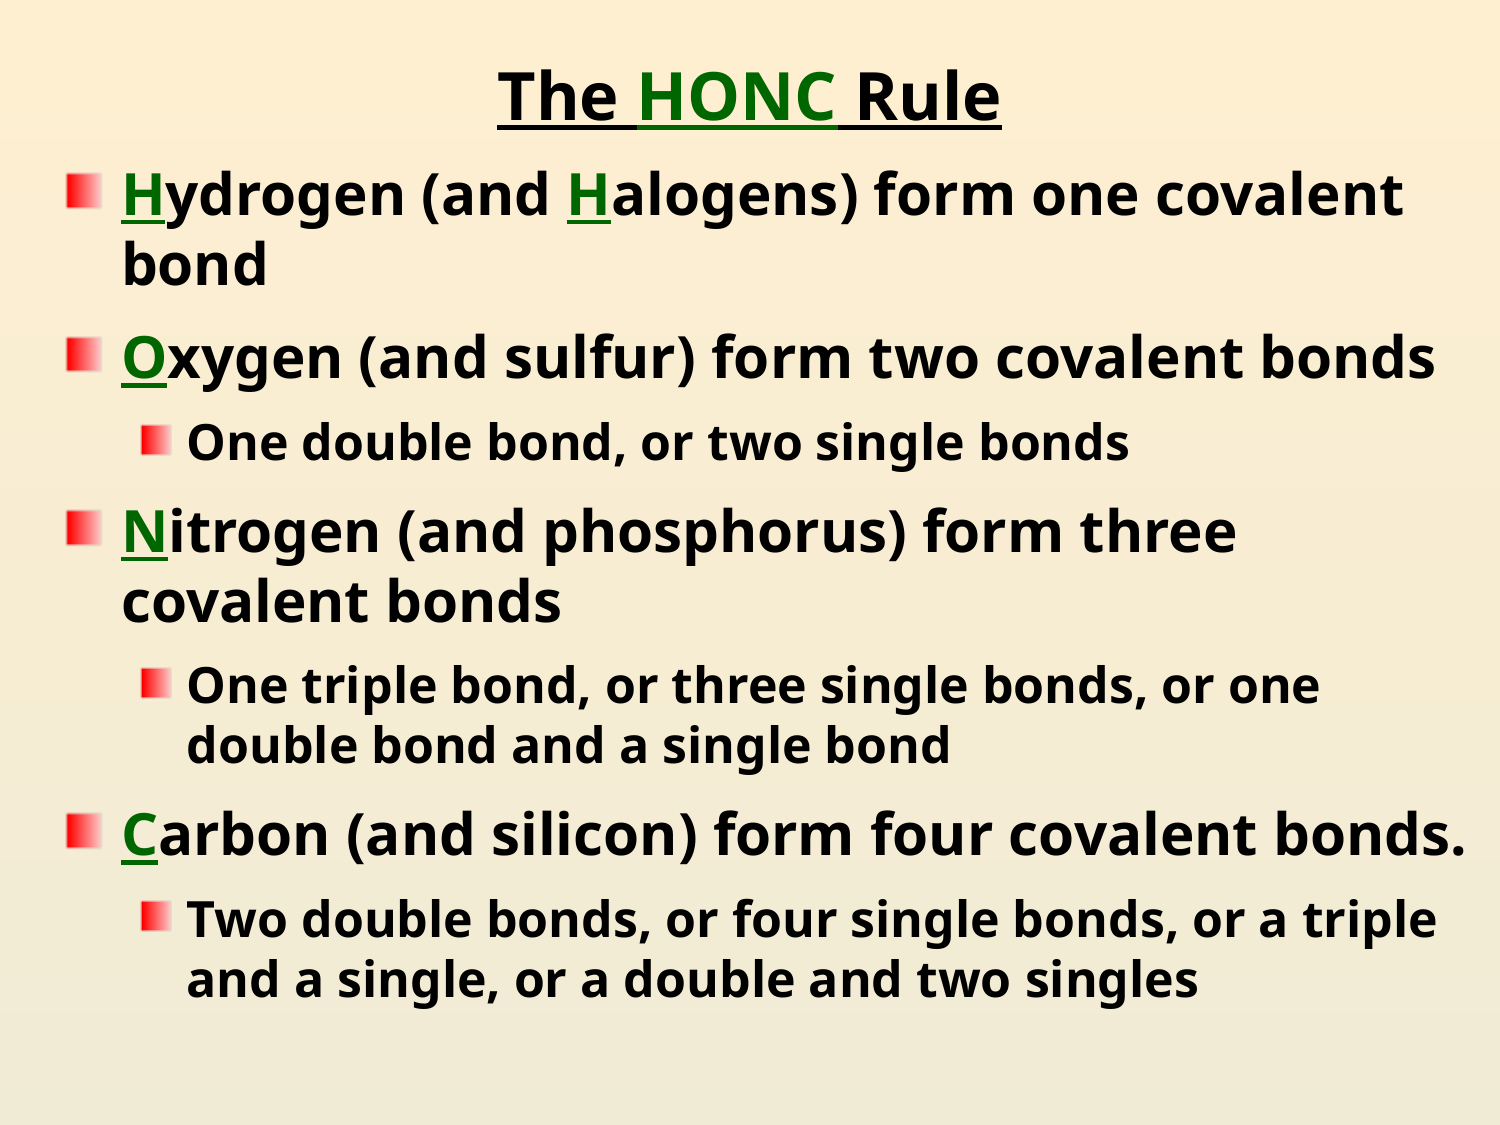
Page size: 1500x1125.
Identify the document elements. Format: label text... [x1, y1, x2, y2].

picture [64, 508, 106, 550]
picture [139, 423, 175, 459]
picture [64, 335, 106, 376]
picture [64, 171, 106, 213]
title The HONC Rule [112, 37, 1388, 149]
list Hydrogen (and Halogens) form one covalent bond Oxygen (and sulfur) form two covalent bonds One double bond, or two single bonds Nitrogen (and phosphorus) form three covalent bonds One triple bond, or three single bonds, or one double bond and a single bond Carbon (and silicon) form four covalent bonds. Two double bonds, or four single bonds, or a triple and a single, or a double and two singles [50, 149, 1500, 1125]
picture [64, 811, 106, 853]
picture [139, 666, 175, 702]
picture [139, 899, 175, 935]
